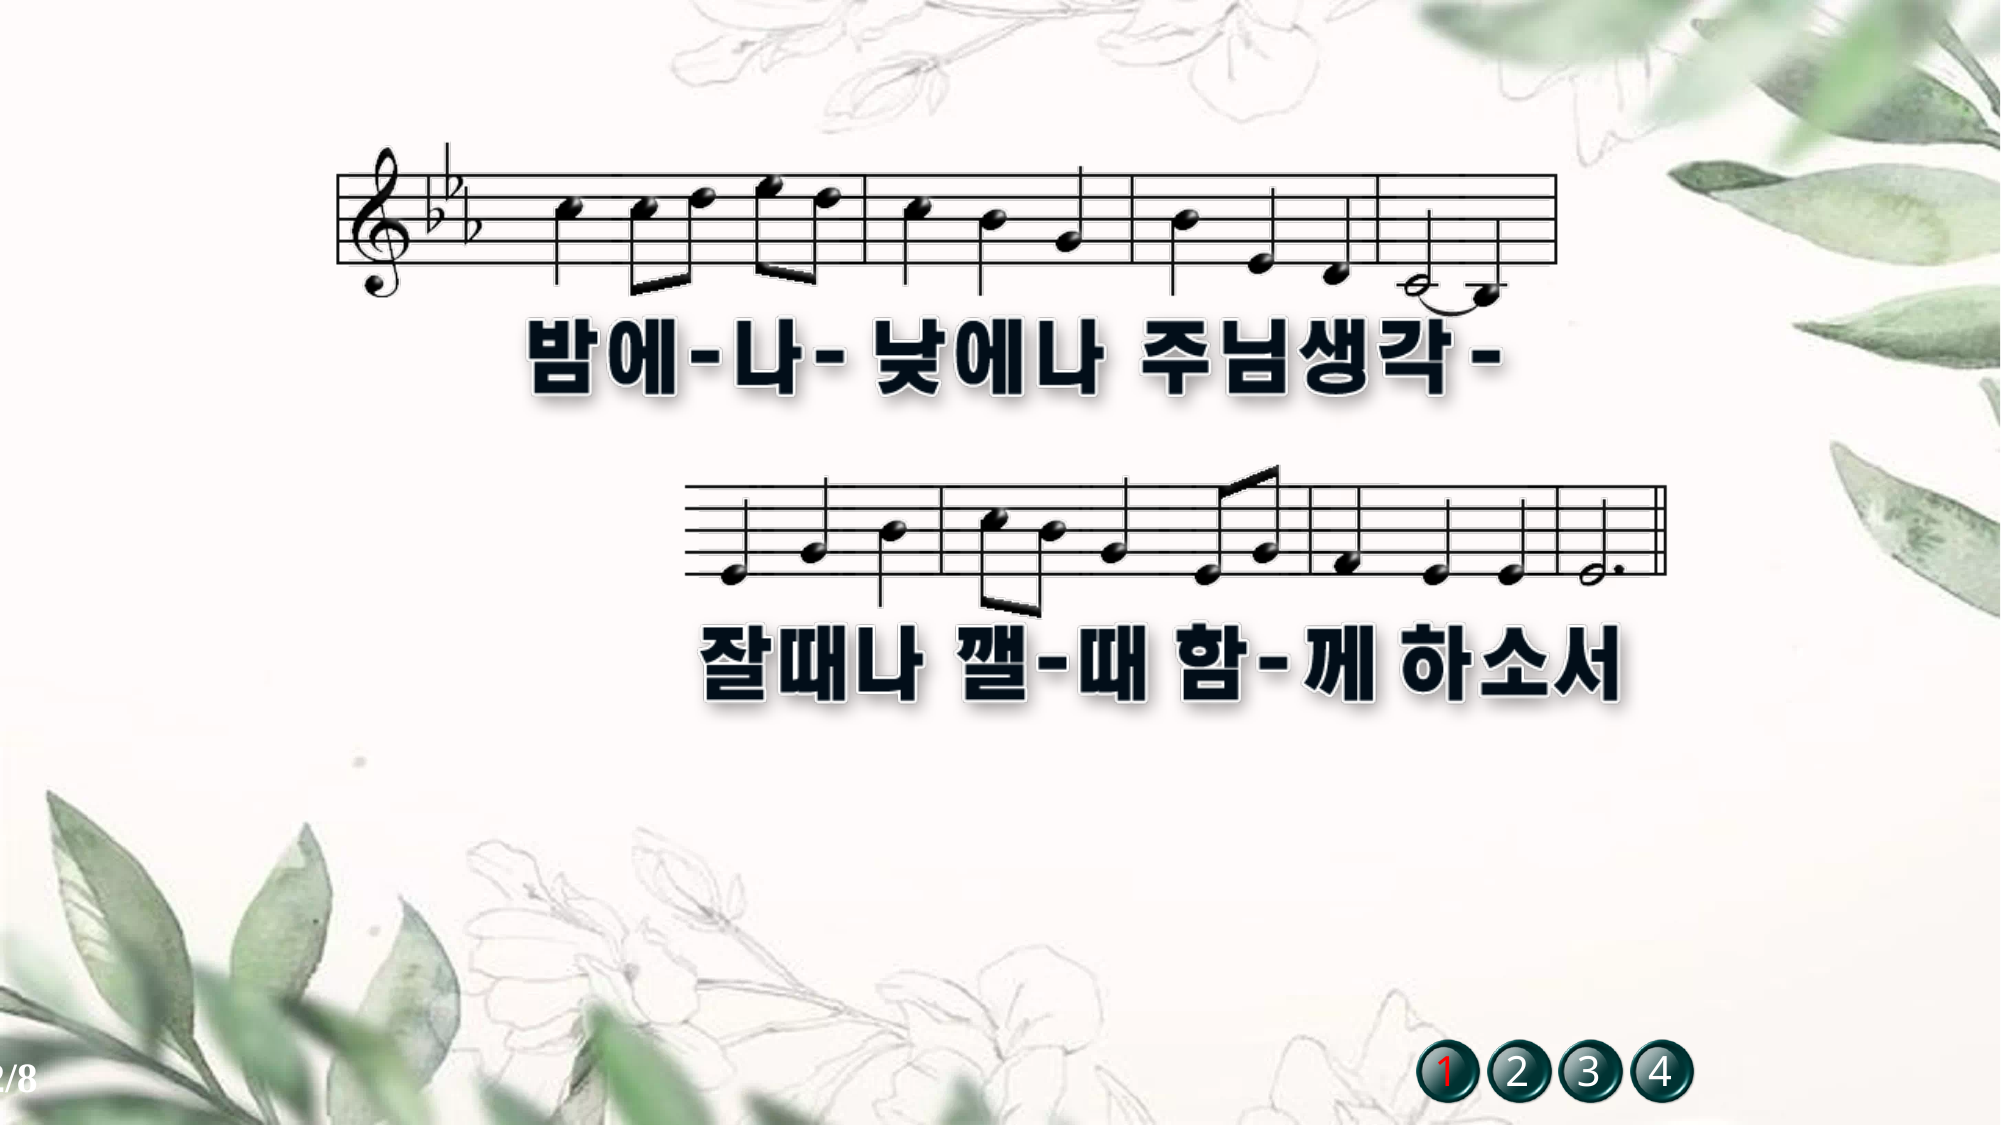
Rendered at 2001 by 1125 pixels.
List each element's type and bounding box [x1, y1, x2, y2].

text_box [1555, 1035, 1626, 1106]
picture [0, 0, 2001, 1125]
text_box [1484, 1035, 1555, 1106]
text_box [1413, 1035, 1484, 1106]
text_box [1627, 1035, 1697, 1106]
